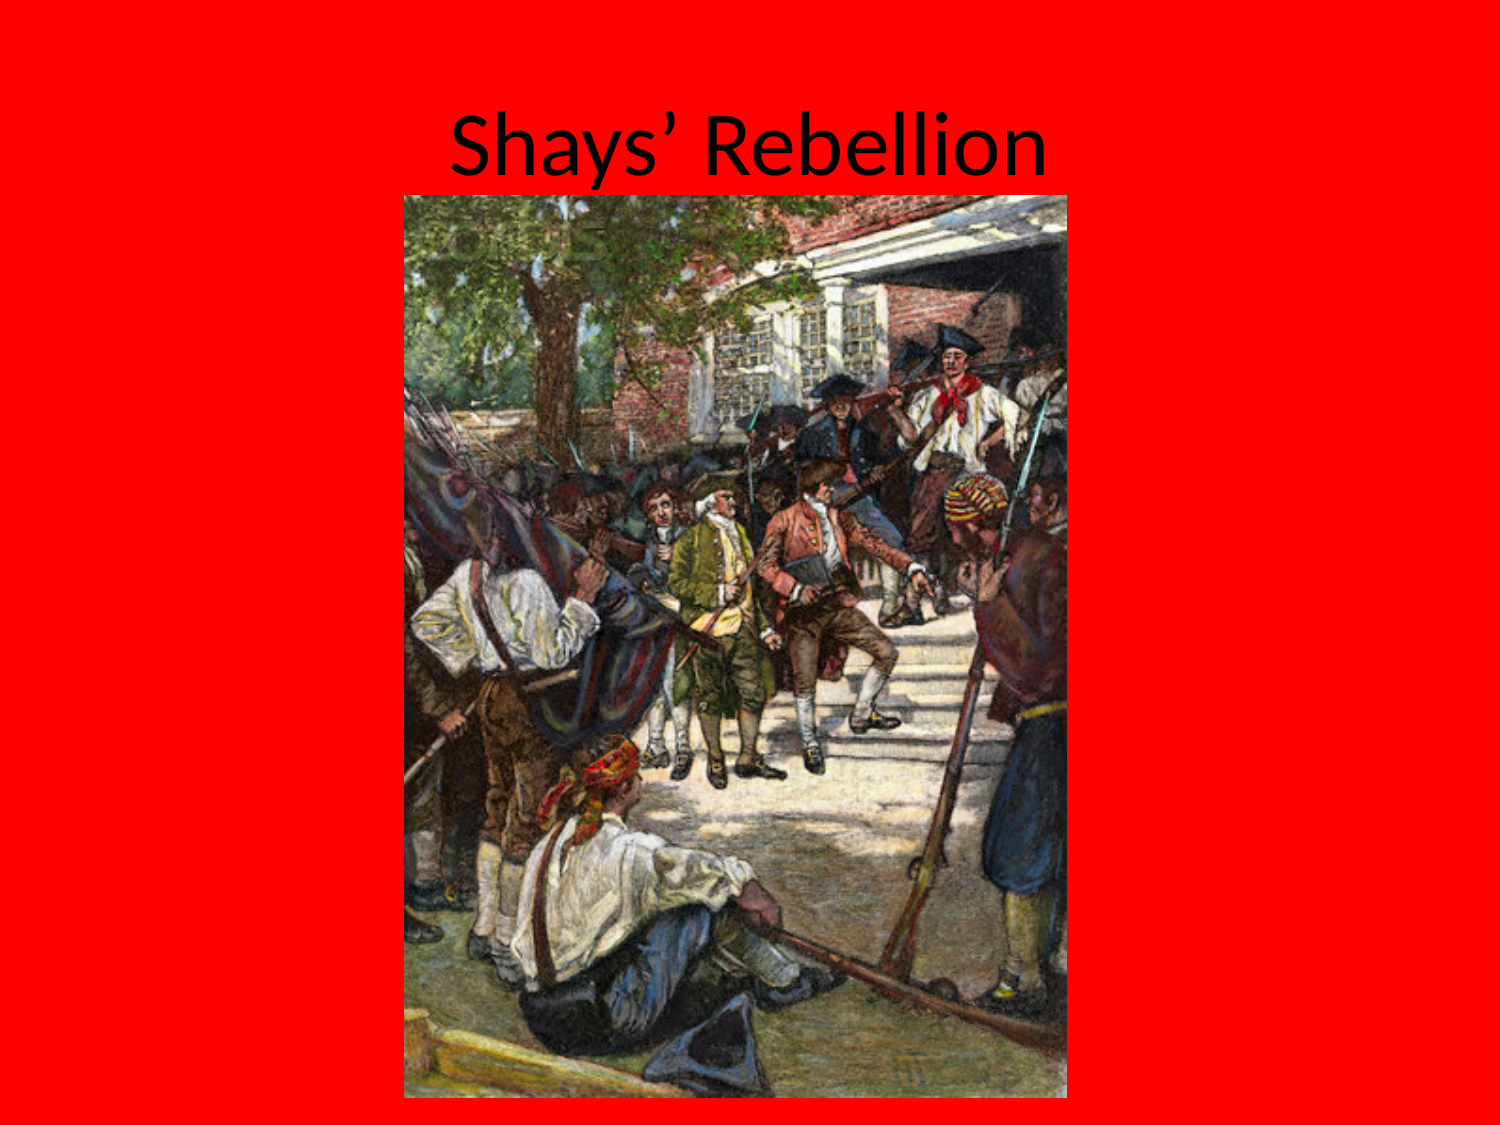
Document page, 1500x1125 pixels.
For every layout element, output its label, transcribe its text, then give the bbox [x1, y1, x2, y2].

title Shays’ Rebellion [75, 45, 1425, 233]
picture [404, 195, 1067, 1098]
